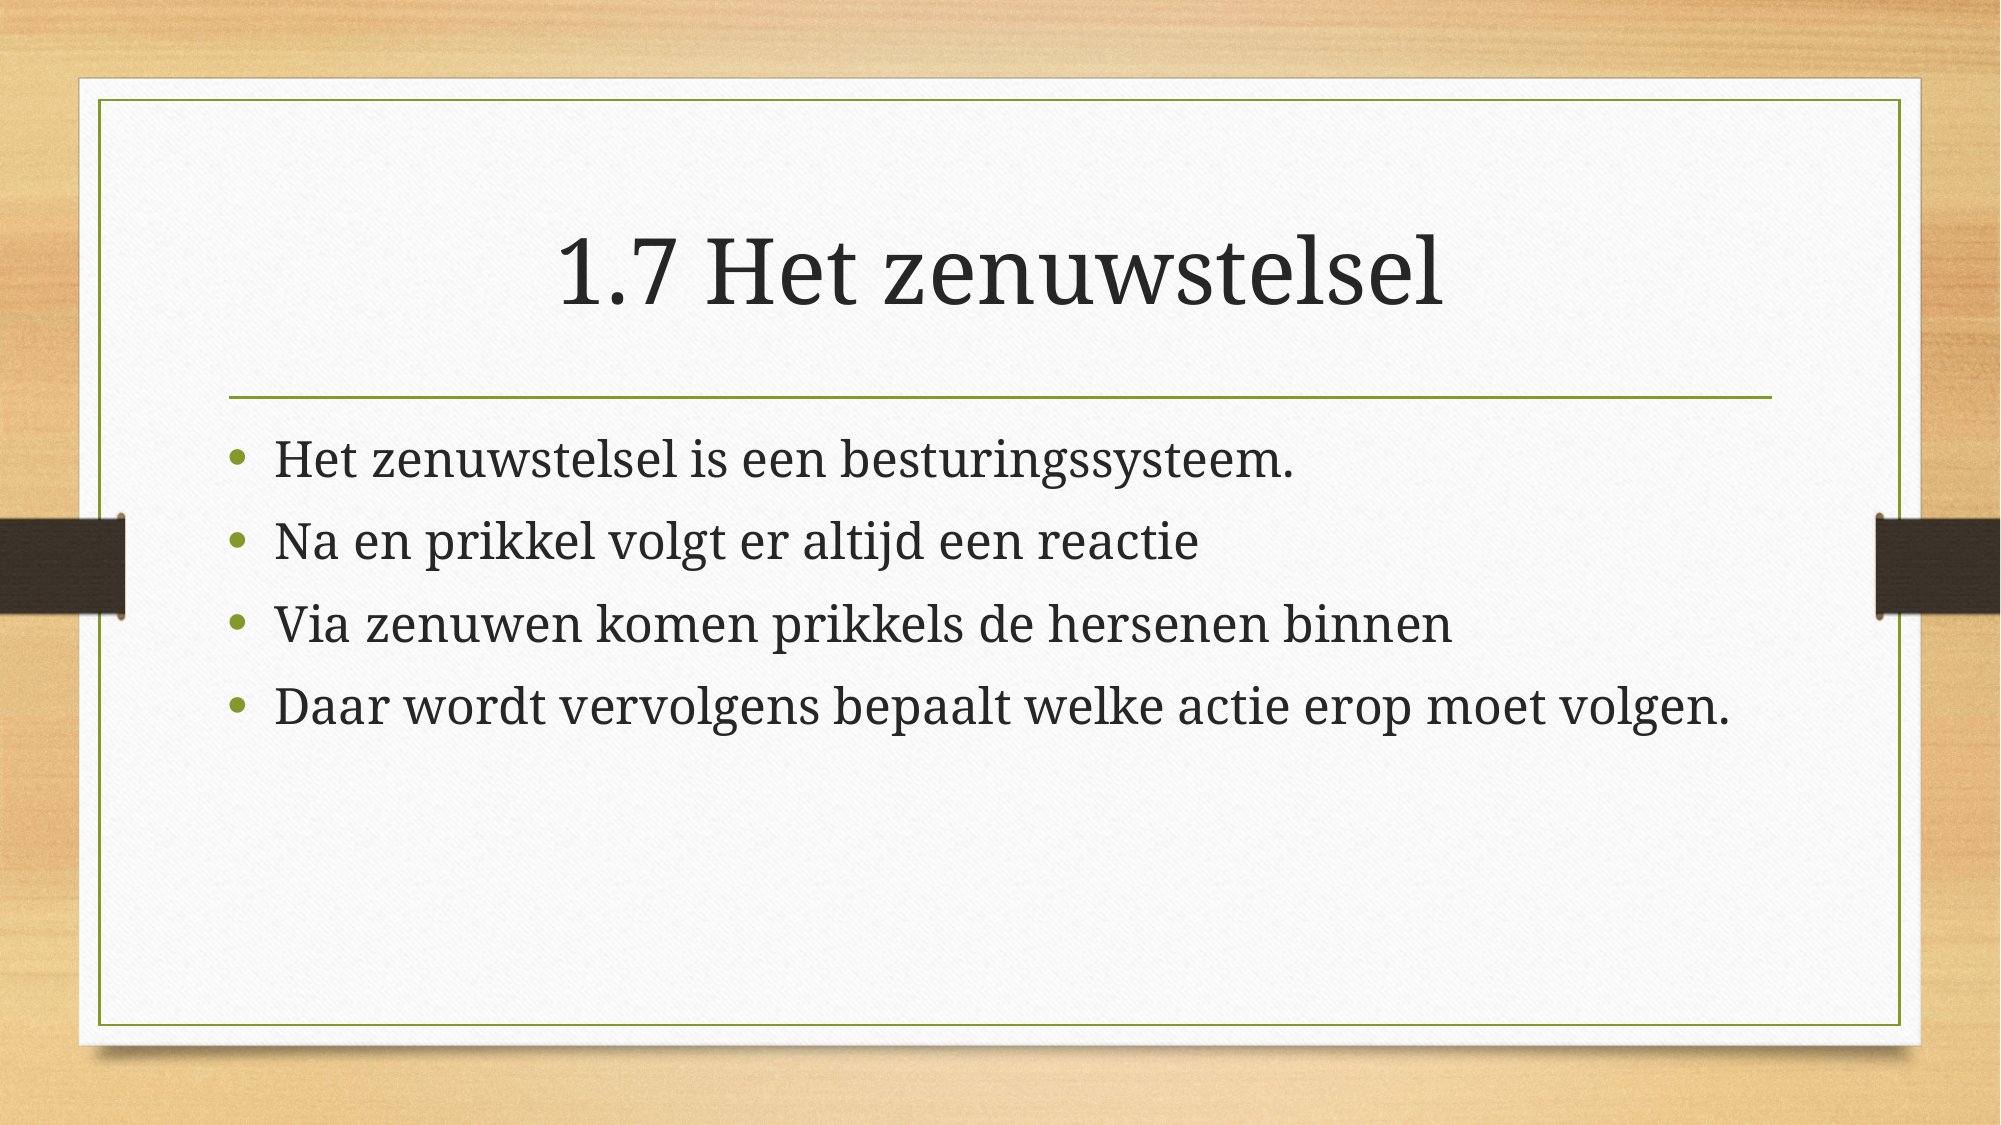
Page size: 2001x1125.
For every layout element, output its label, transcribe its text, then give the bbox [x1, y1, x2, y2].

title 1.7 Het zenuwstelsel [212, 161, 1788, 375]
list Het zenuwstelsel is een besturingssysteem. Na en prikkel volgt er altijd een reactie Via zenuwen komen prikkels de hersenen binnen Daar wordt vervolgens bepaalt welke actie erop moet volgen. [212, 419, 1788, 964]
picture [0, 0, 2001, 1125]
